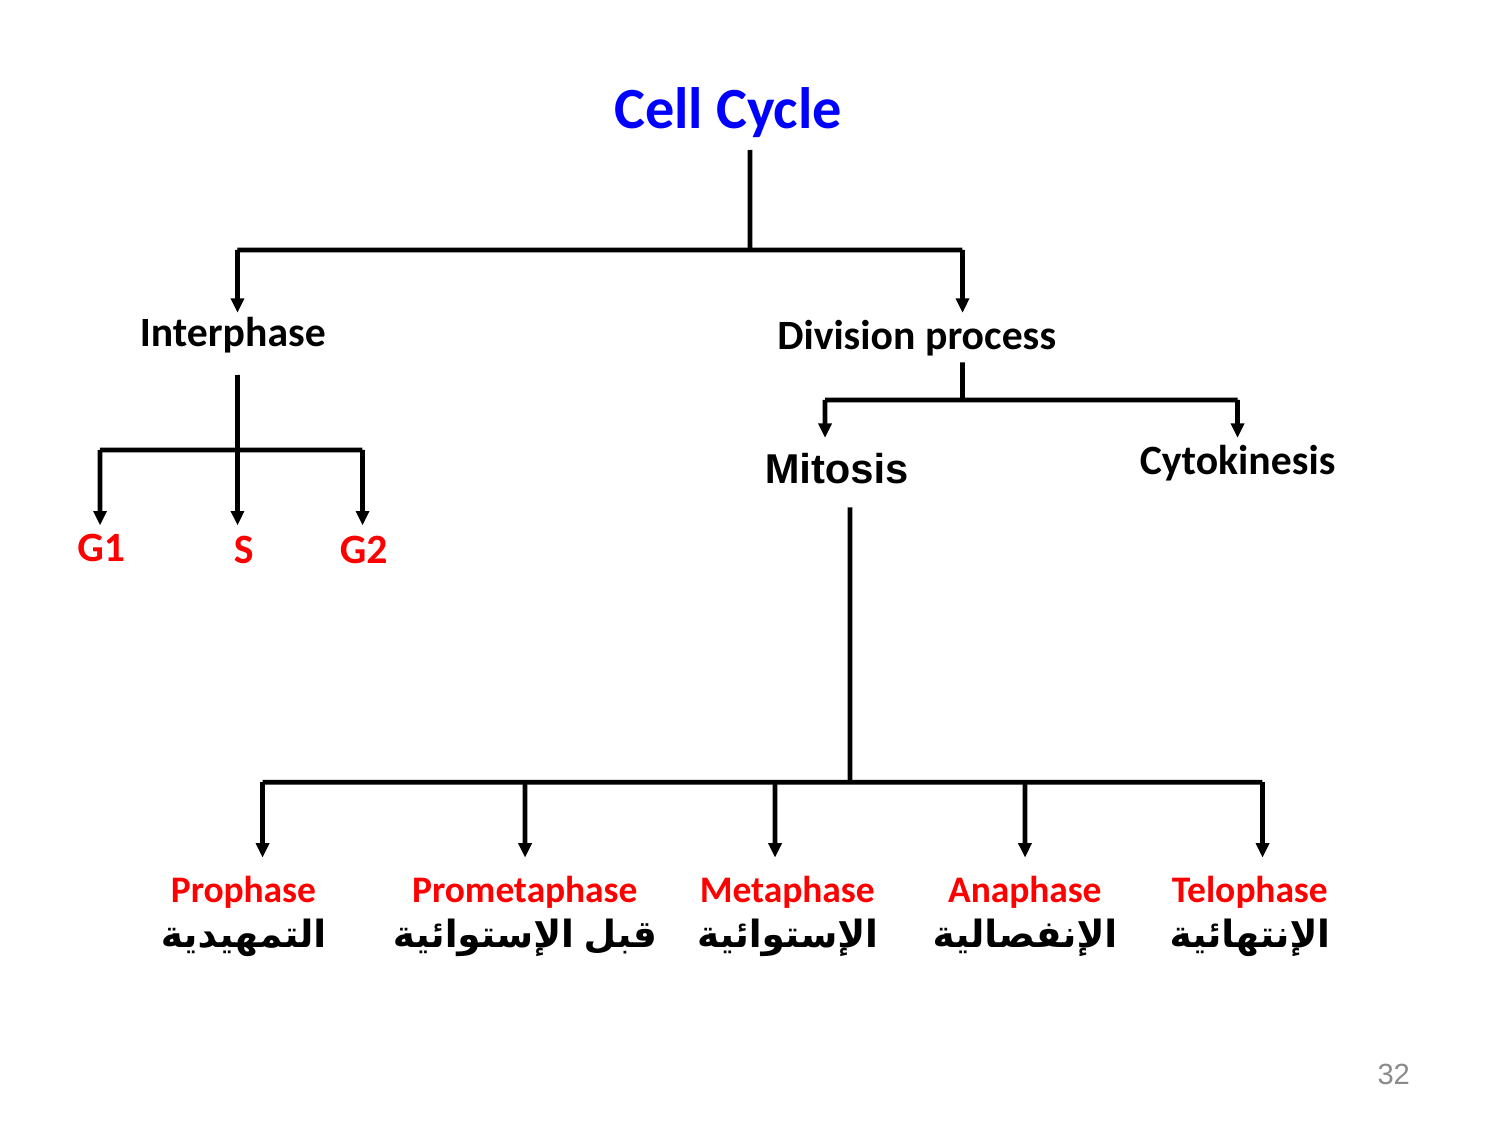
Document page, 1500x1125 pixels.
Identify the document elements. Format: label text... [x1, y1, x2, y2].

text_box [237, 149, 963, 313]
slide_number 32 [1074, 1042, 1425, 1103]
text_box Interphase [125, 297, 375, 363]
text_box Telophase الإنتهائية [1137, 857, 1363, 962]
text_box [62, 512, 438, 581]
text_box Prophase التمهيدية [137, 857, 350, 962]
text_box Division process [762, 299, 1163, 365]
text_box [749, 424, 1413, 501]
text_box Cell Cycle [600, 62, 925, 148]
text_box Metaphase الإستوائية [662, 865, 900, 962]
text_box Prometaphase قبل الإستوائية [374, 865, 662, 962]
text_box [99, 374, 363, 510]
text_box Anaphase الإنفصالية [900, 865, 1137, 962]
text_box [262, 507, 1263, 858]
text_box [824, 362, 1238, 423]
